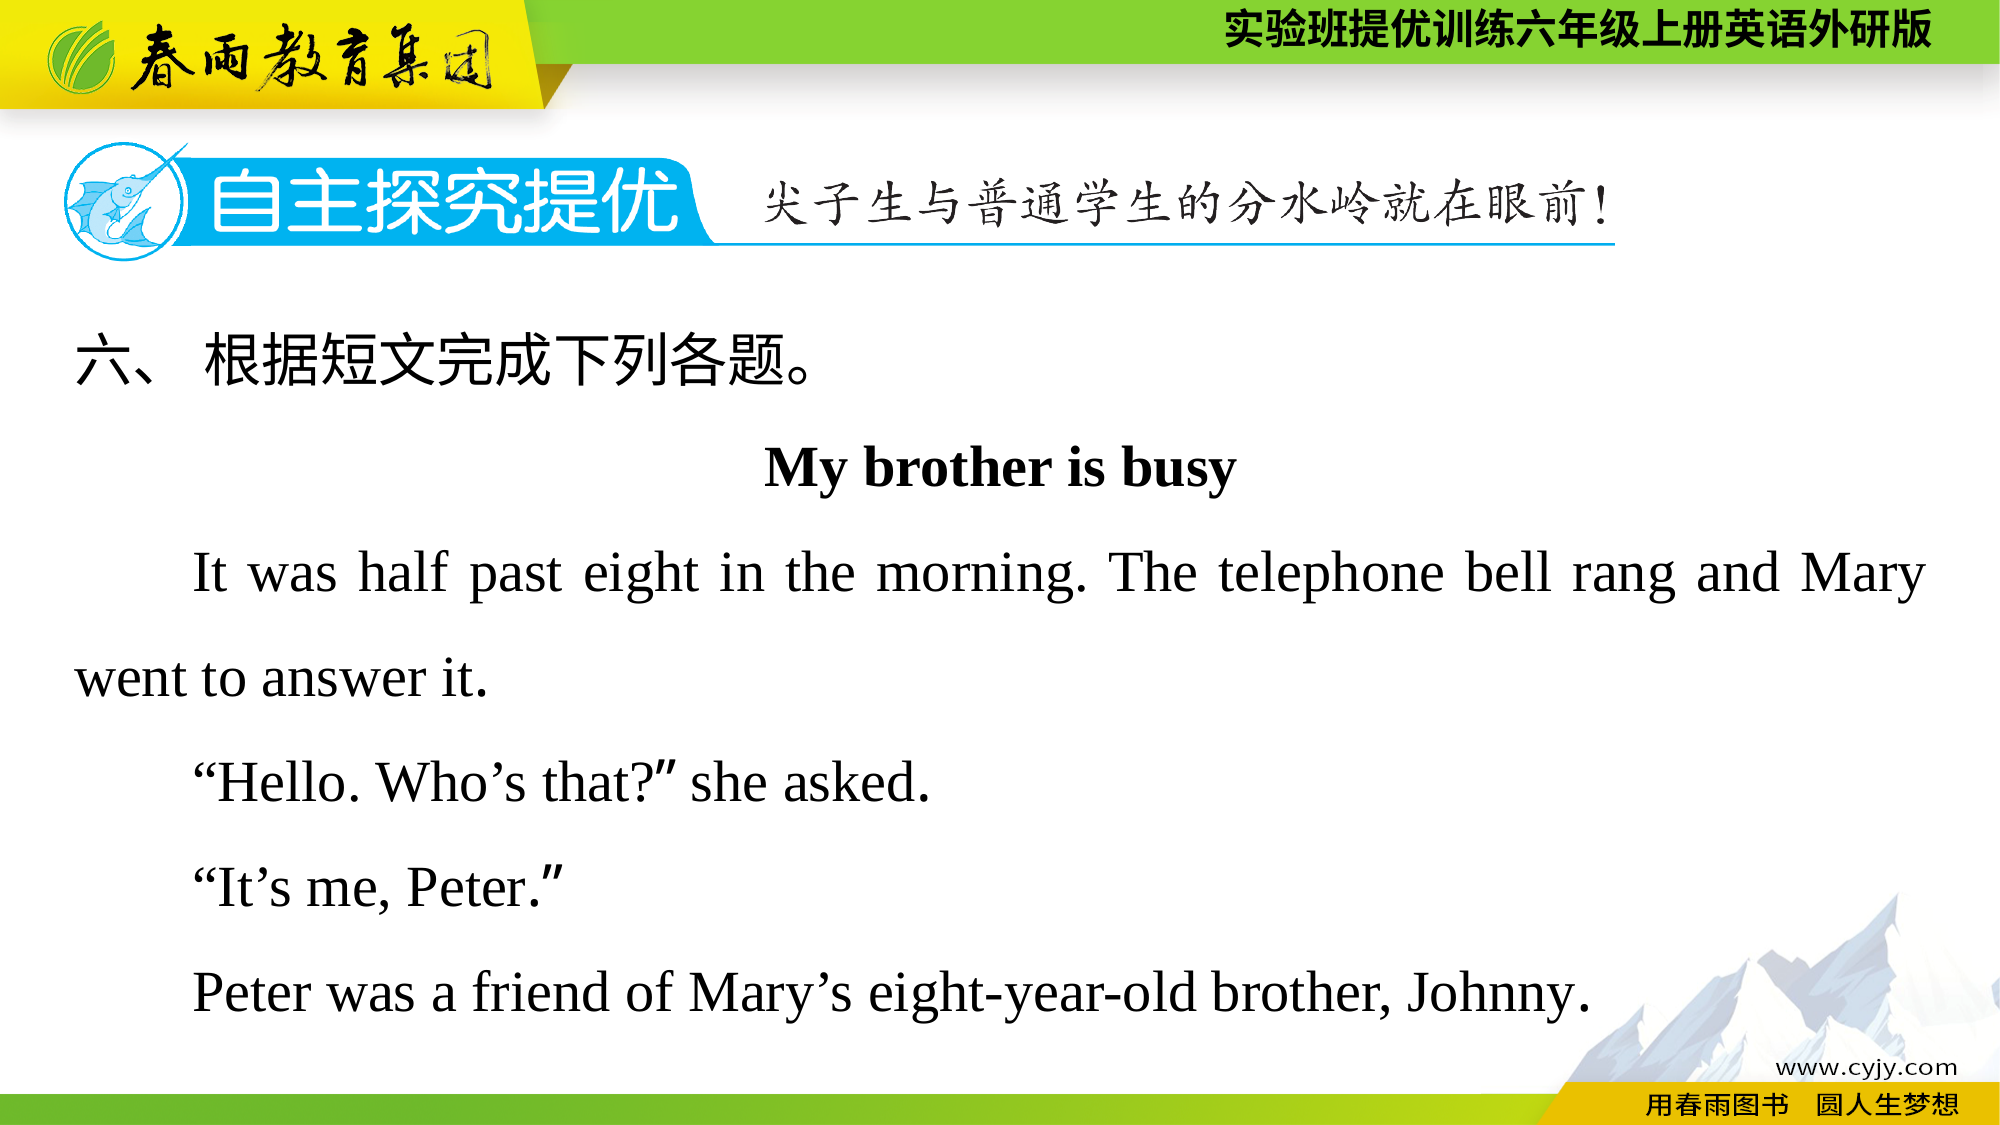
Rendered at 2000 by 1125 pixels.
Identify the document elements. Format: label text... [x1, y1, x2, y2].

list 六、 根据短文完成下列各题。 My brother is busy It was half past eight in the morning. The telephone bell rang and Mary went to answer it. “Hello. Who’s that?” she asked. “It’s me, Peter.” Peter was a friend of Mary’s eight-year-old brother, Johnny. [59, 280, 1944, 1025]
picture [0, 0, 2000, 1125]
